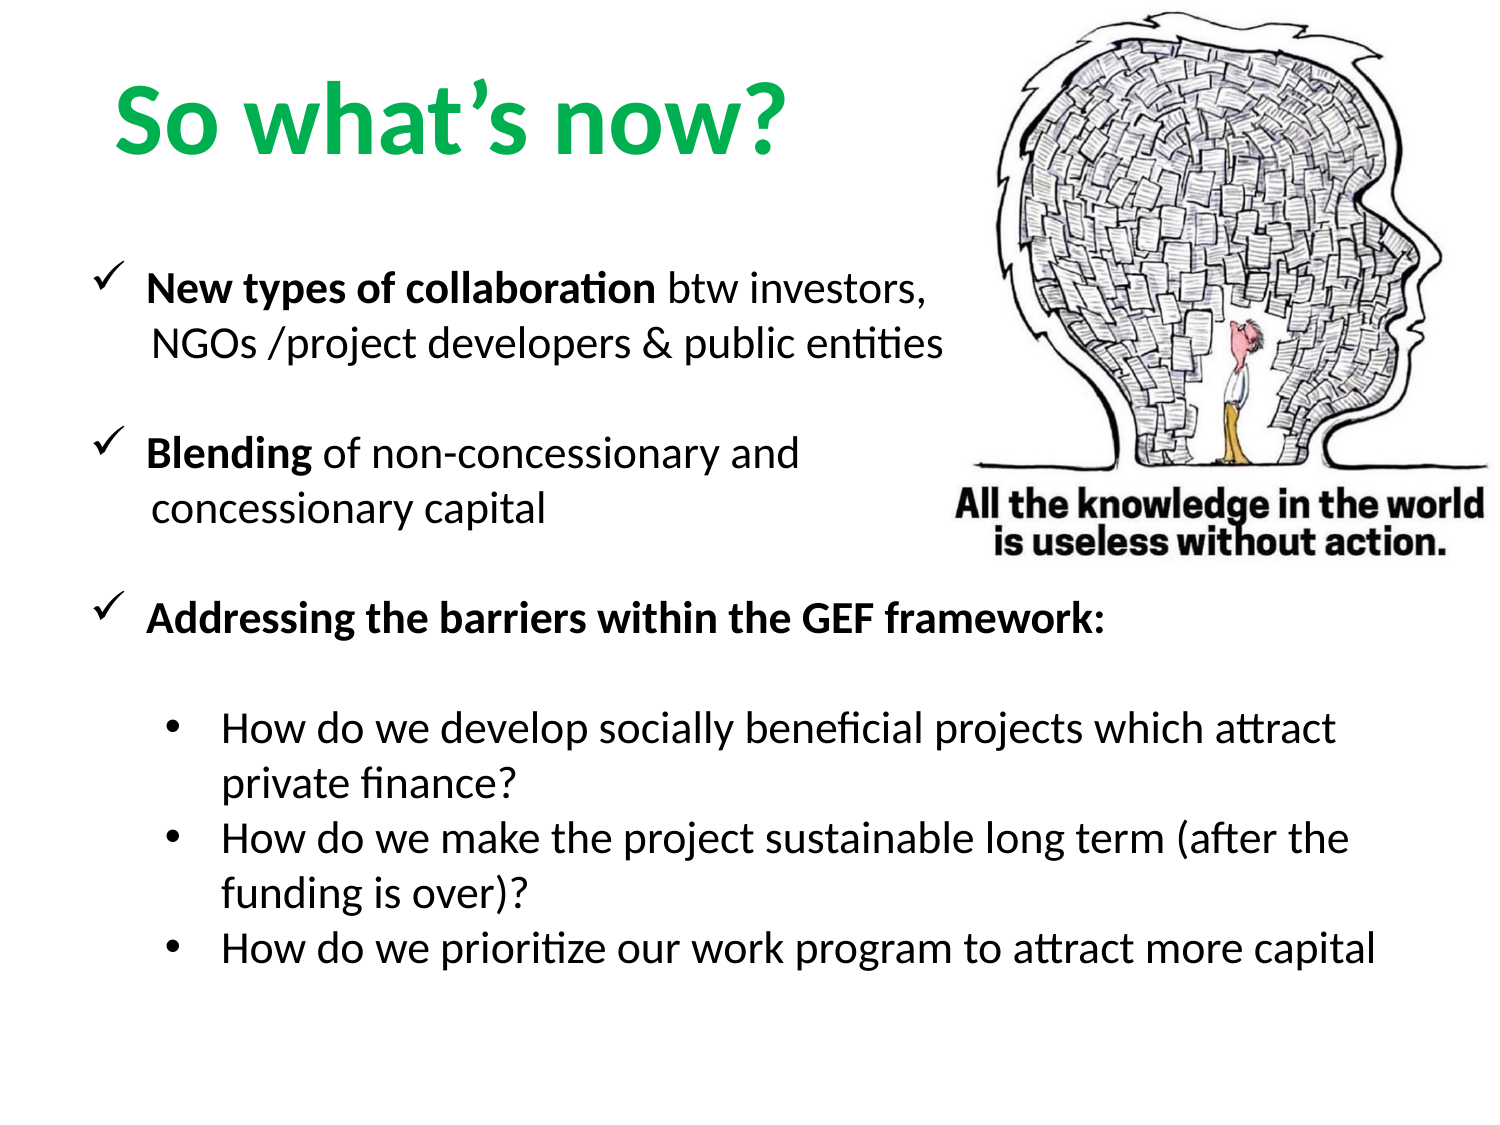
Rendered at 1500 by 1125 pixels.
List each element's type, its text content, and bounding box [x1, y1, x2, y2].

text_box New types of collaboration btw investors, NGOs /project developers & public entities Blending of non-concessionary and concessionary capital Addressing the barriers within the GEF framework: How do we develop socially beneficial projects which attract private finance? How do we make the project sustainable long term (after the funding is over)? How do we prioritize our work program to attract more capital [75, 195, 1450, 1125]
title So what’s now? [99, 37, 932, 188]
picture [937, 1, 1500, 576]
